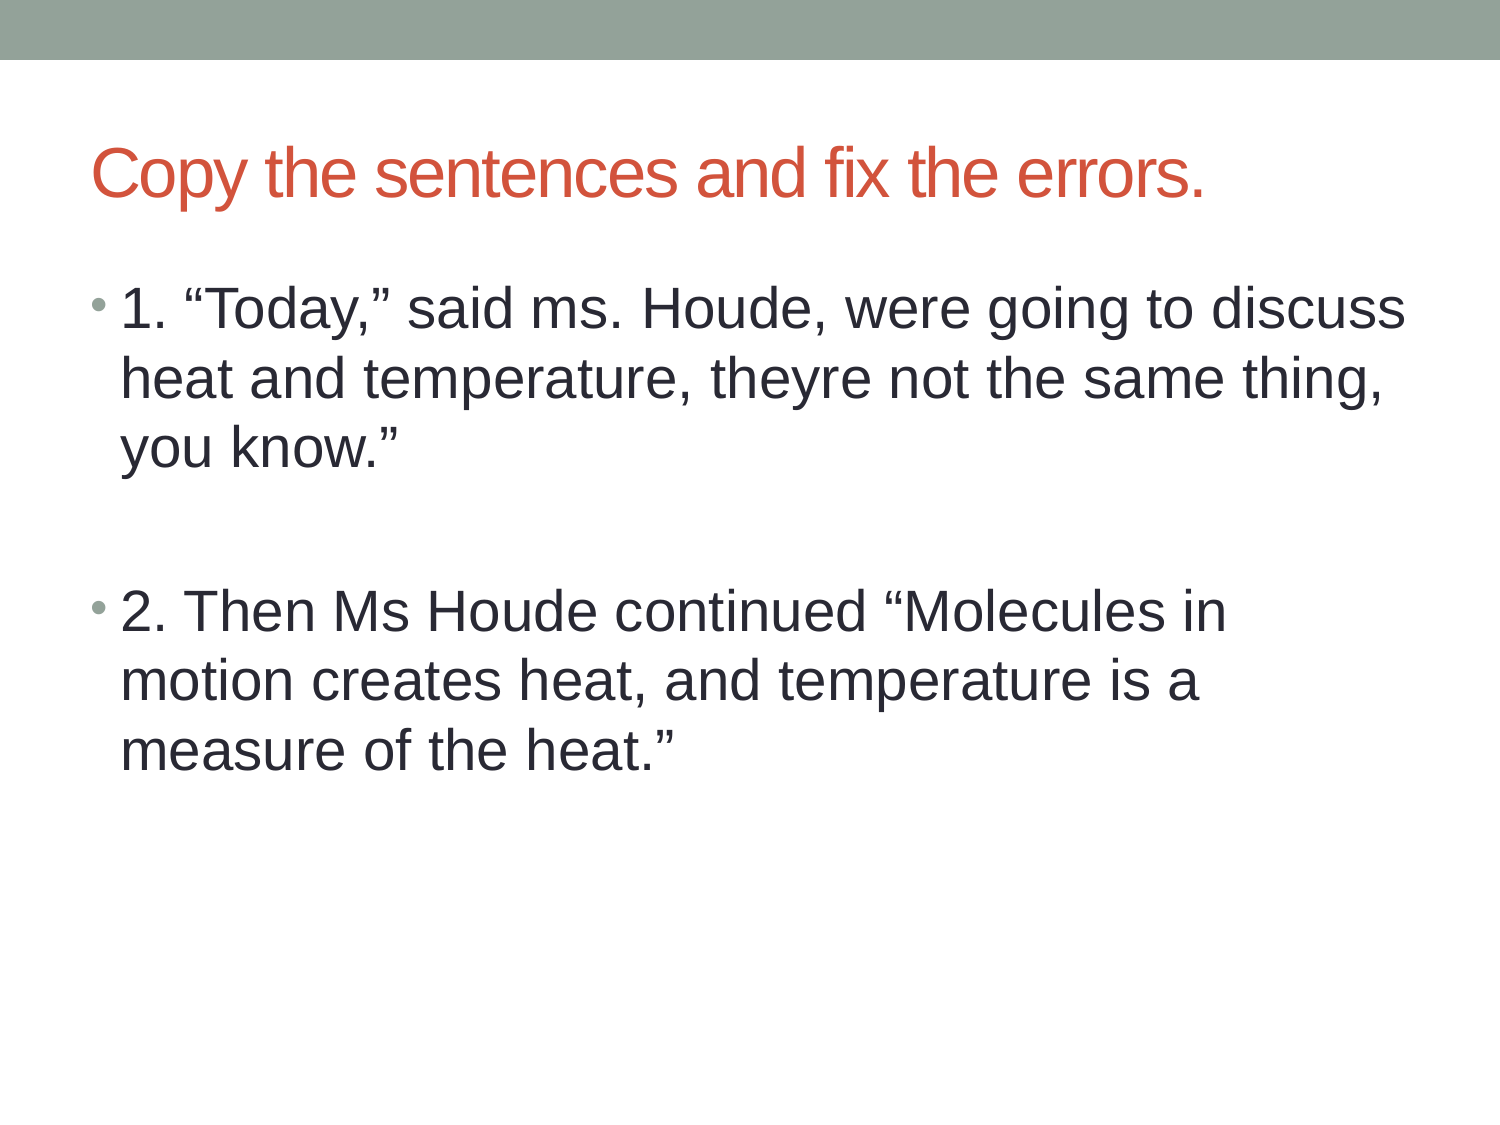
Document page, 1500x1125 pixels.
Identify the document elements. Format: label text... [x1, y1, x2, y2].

title Copy the sentences and fix the errors. [75, 87, 1425, 250]
list 1. “Today,” said ms. Houde, were going to discuss heat and temperature, theyre not the same thing, you know.” 2. Then Ms Houde continued “Molecules in motion creates heat, and temperature is a measure of the heat.” [75, 262, 1425, 1063]
